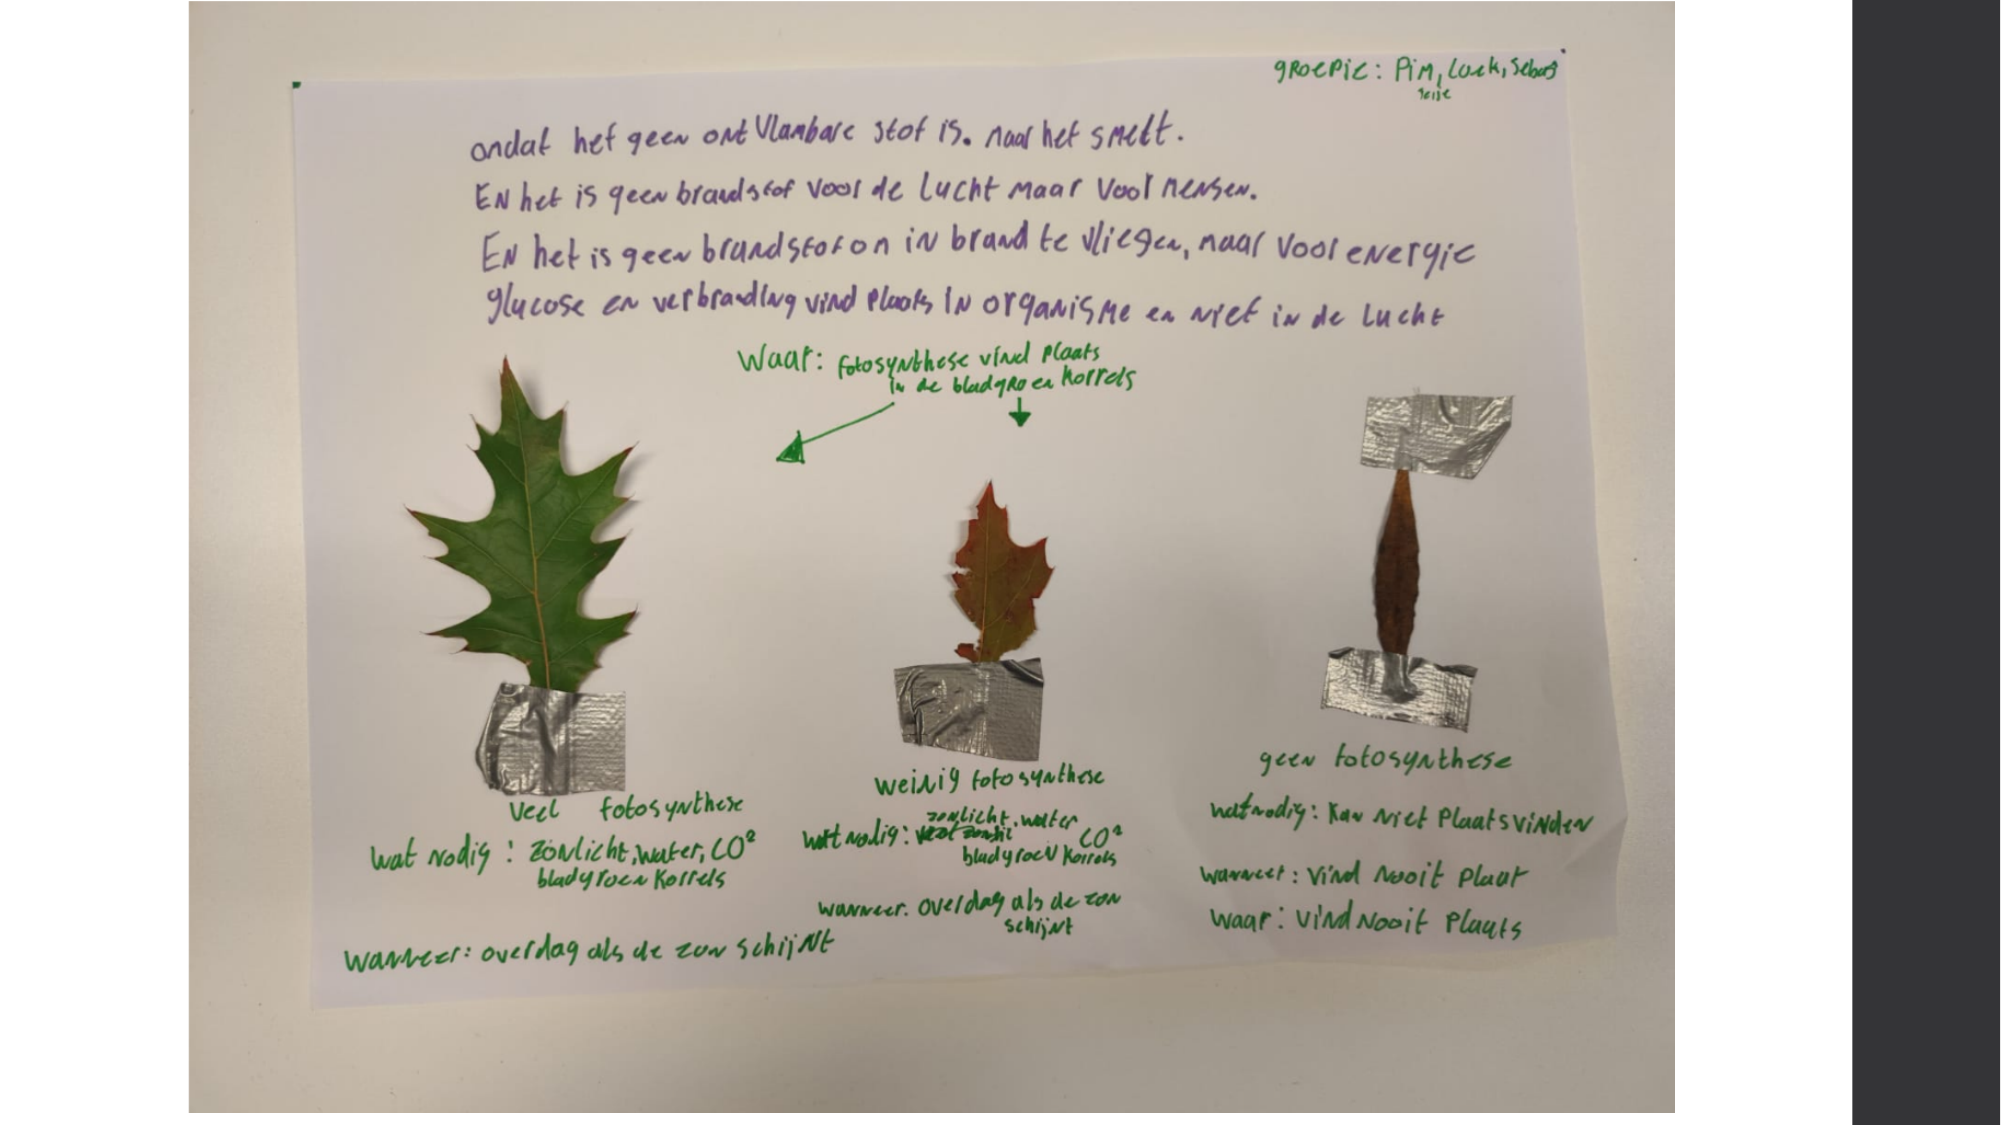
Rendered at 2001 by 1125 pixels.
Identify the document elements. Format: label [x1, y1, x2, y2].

list [375, 0, 1488, 1125]
picture [1488, 2, 1675, 1113]
picture [190, 2, 375, 1113]
